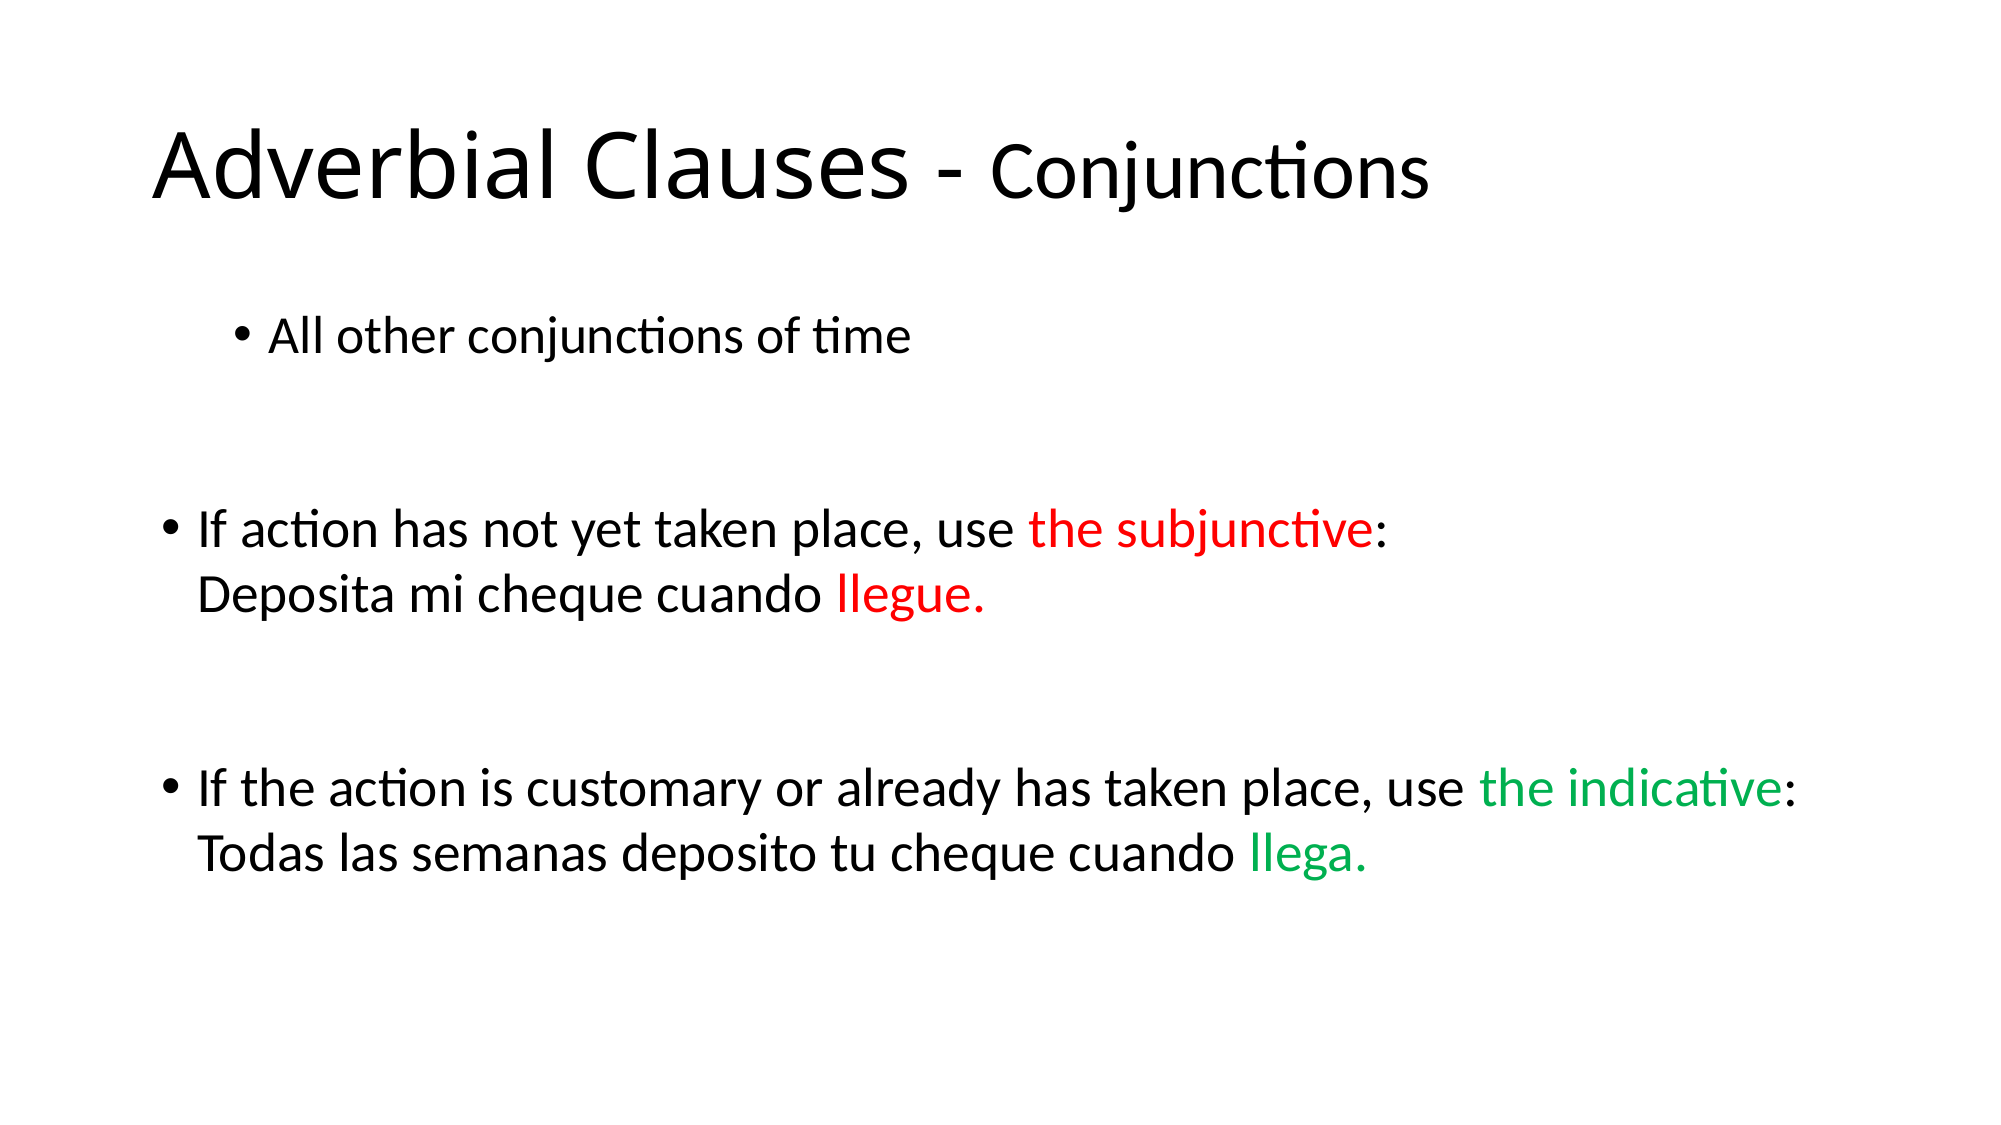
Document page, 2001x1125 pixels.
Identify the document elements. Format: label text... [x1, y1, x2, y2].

list All other conjunctions of time If action has not yet taken place, use the subjunctive: Deposita mi cheque cuando llegue. If the action is customary or already has taken place, use the indicative: Todas las semanas deposito tu cheque cuando llega. [146, 299, 1872, 1014]
title Adverbial Clauses - Conjunctions [137, 59, 1863, 278]
